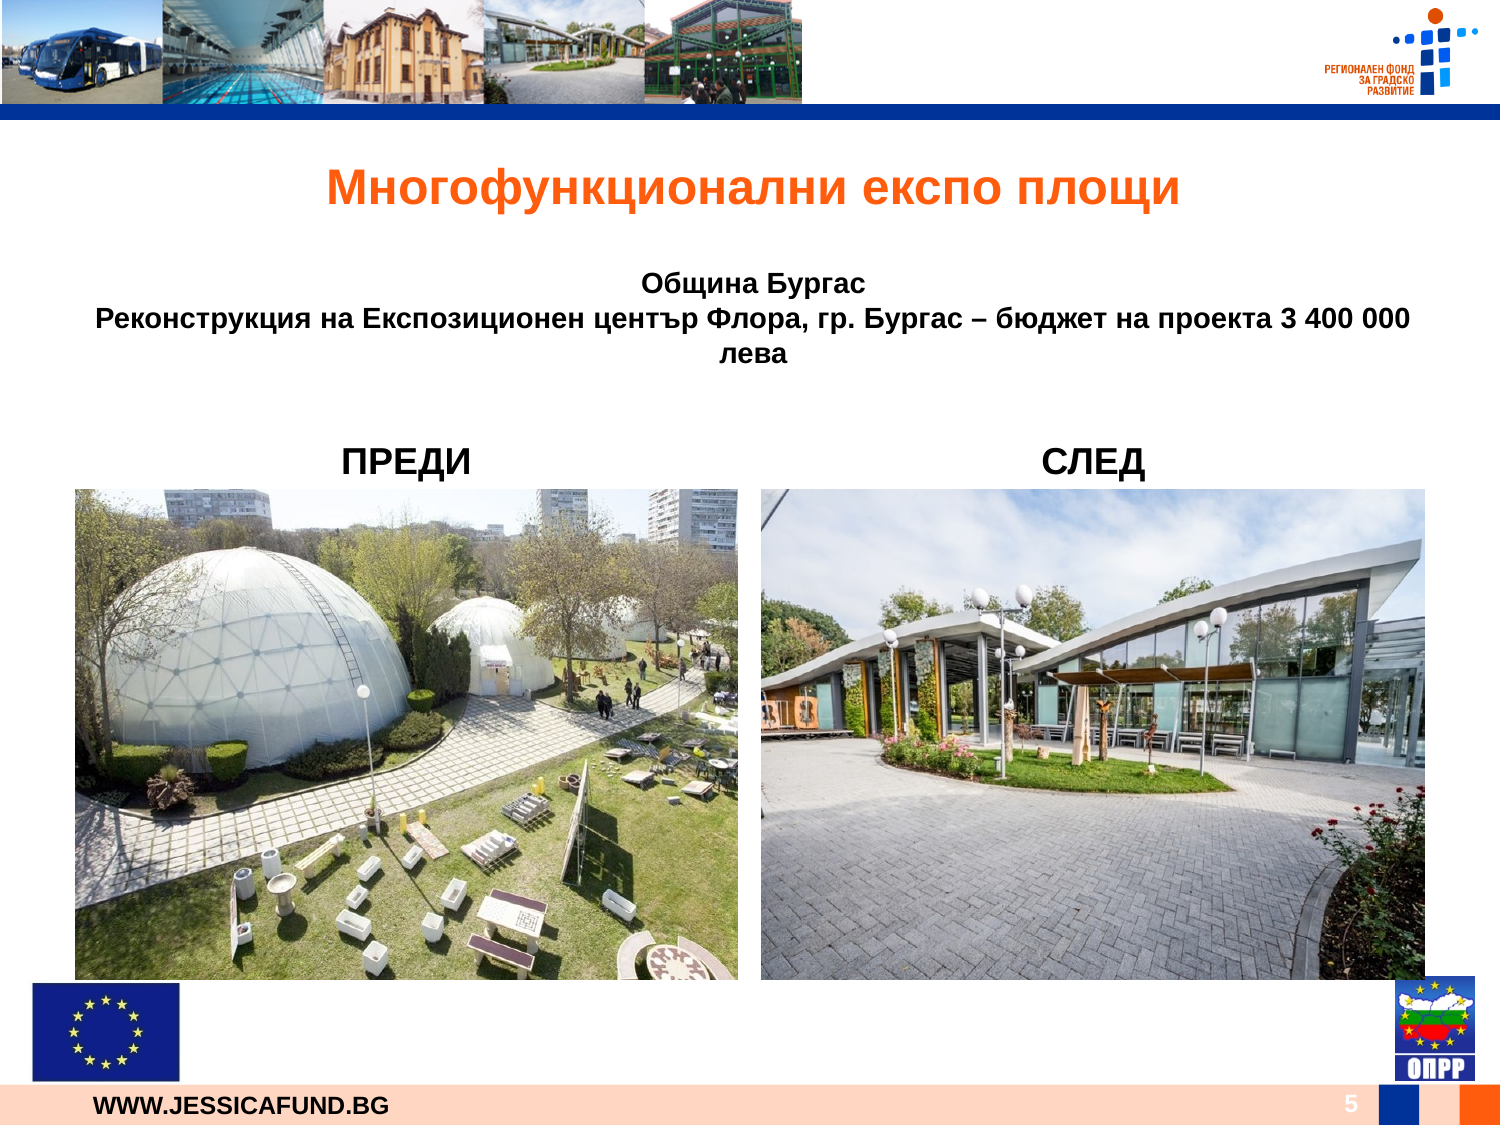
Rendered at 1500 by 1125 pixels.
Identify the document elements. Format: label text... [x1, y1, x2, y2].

picture [0, 0, 802, 104]
picture [1395, 976, 1475, 1081]
title Многофункционални експо площи Община Бургас Реконструкция на Експозиционен център Флора, гр. Бургас – бюджет на проекта 3 400 000 лева [57, 138, 1450, 386]
list СЛЕД [761, 406, 1426, 489]
picture [29, 980, 182, 1084]
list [761, 489, 1426, 980]
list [74, 489, 738, 980]
picture [1325, 8, 1478, 95]
list ПРЕДИ [74, 406, 738, 489]
